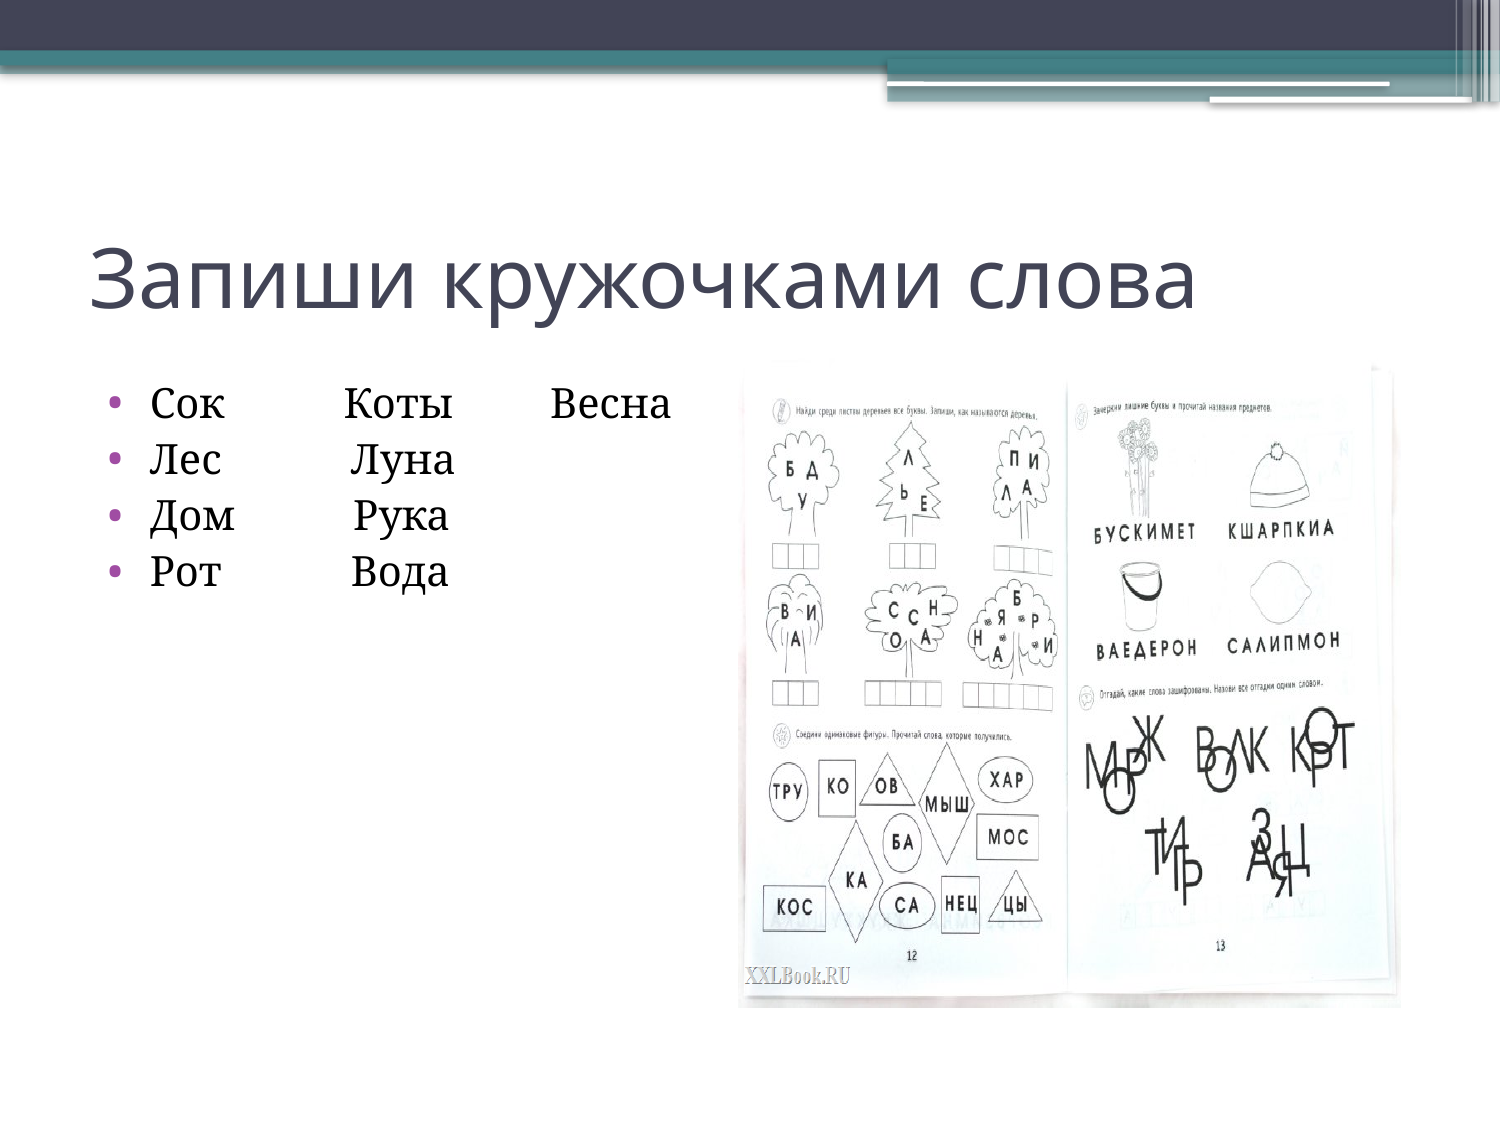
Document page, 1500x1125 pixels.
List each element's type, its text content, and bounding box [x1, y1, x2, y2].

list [737, 349, 1401, 1008]
list Сок Коты Весна Лес Луна Дом Рука Рот Вода [75, 368, 738, 1112]
title Запиши кружочками слова [75, 187, 1425, 363]
